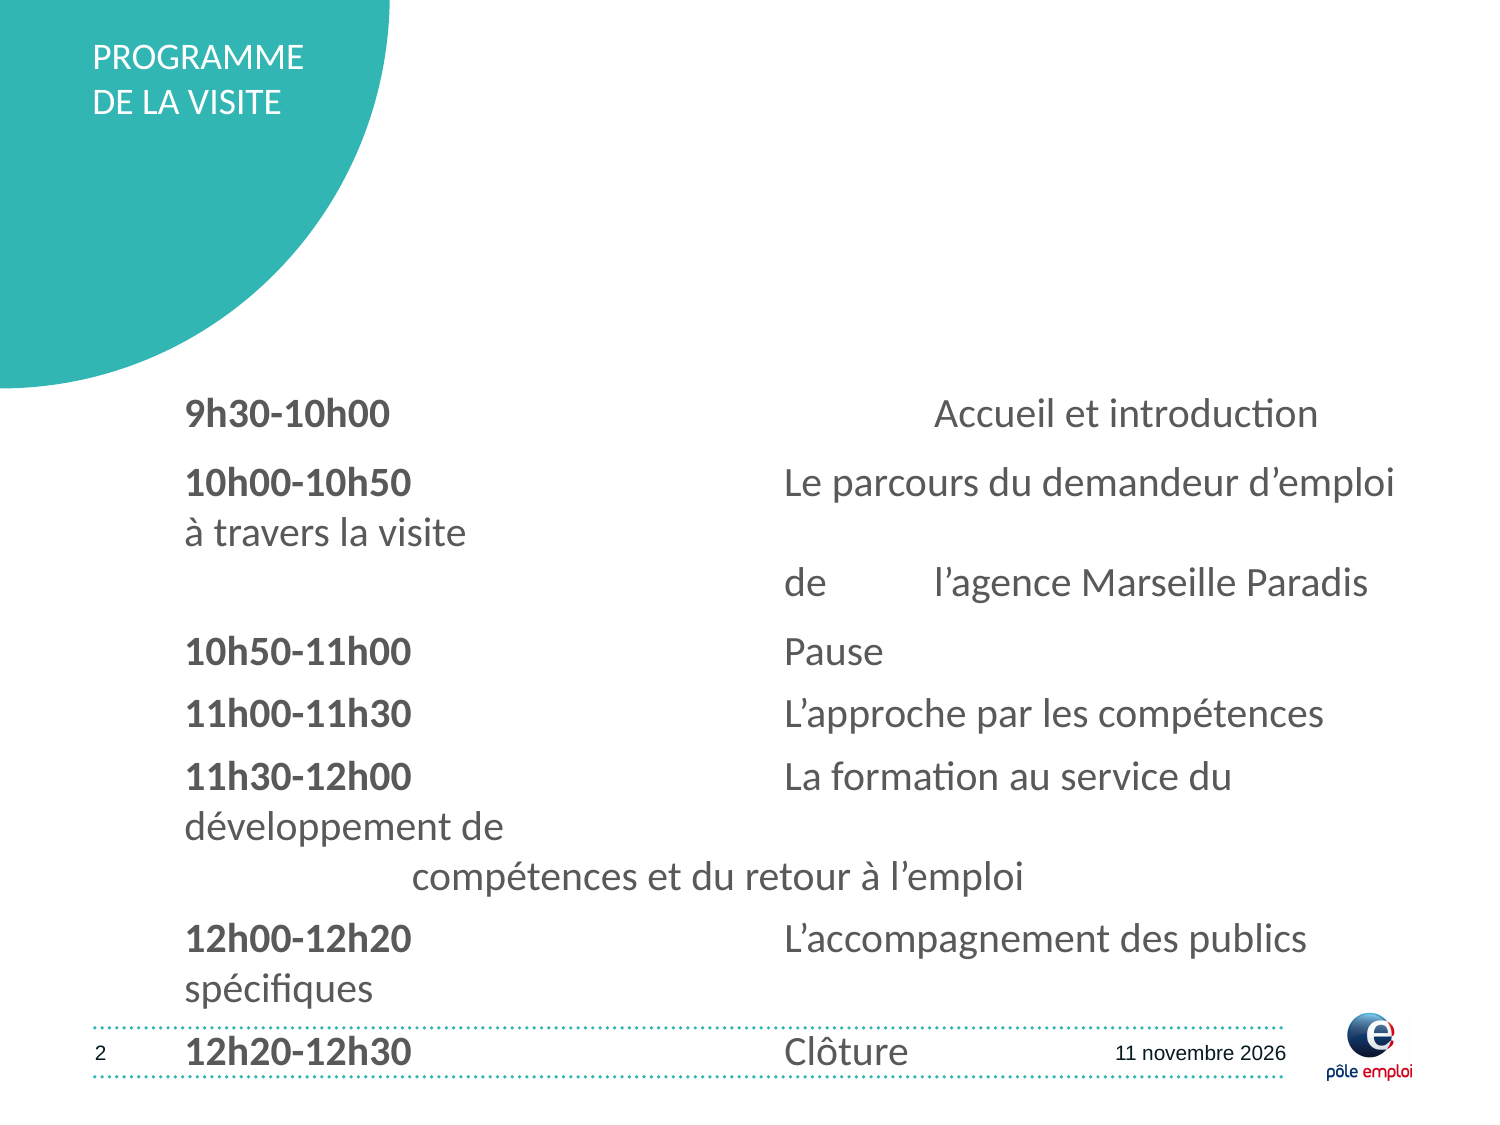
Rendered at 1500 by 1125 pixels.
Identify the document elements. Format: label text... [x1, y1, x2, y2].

slide_number 2 [94, 1027, 216, 1077]
list 9h30-10h00 Accueil et introduction 10h00-10h50 Le parcours du demandeur d’emploi à travers la visite de l’agence Marseille Paradis 10h50-11h00 Pause 11h00-11h30 L’approche par les compétences 11h30-12h00 La formation au service du développement de compétences et du retour à l’emploi 12h00-12h20 L’accompagnement des publics spécifiques 12h20-12h30 Clôture [0, 385, 1424, 1001]
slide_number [944, 1027, 1287, 1077]
picture [1327, 1010, 1412, 1081]
